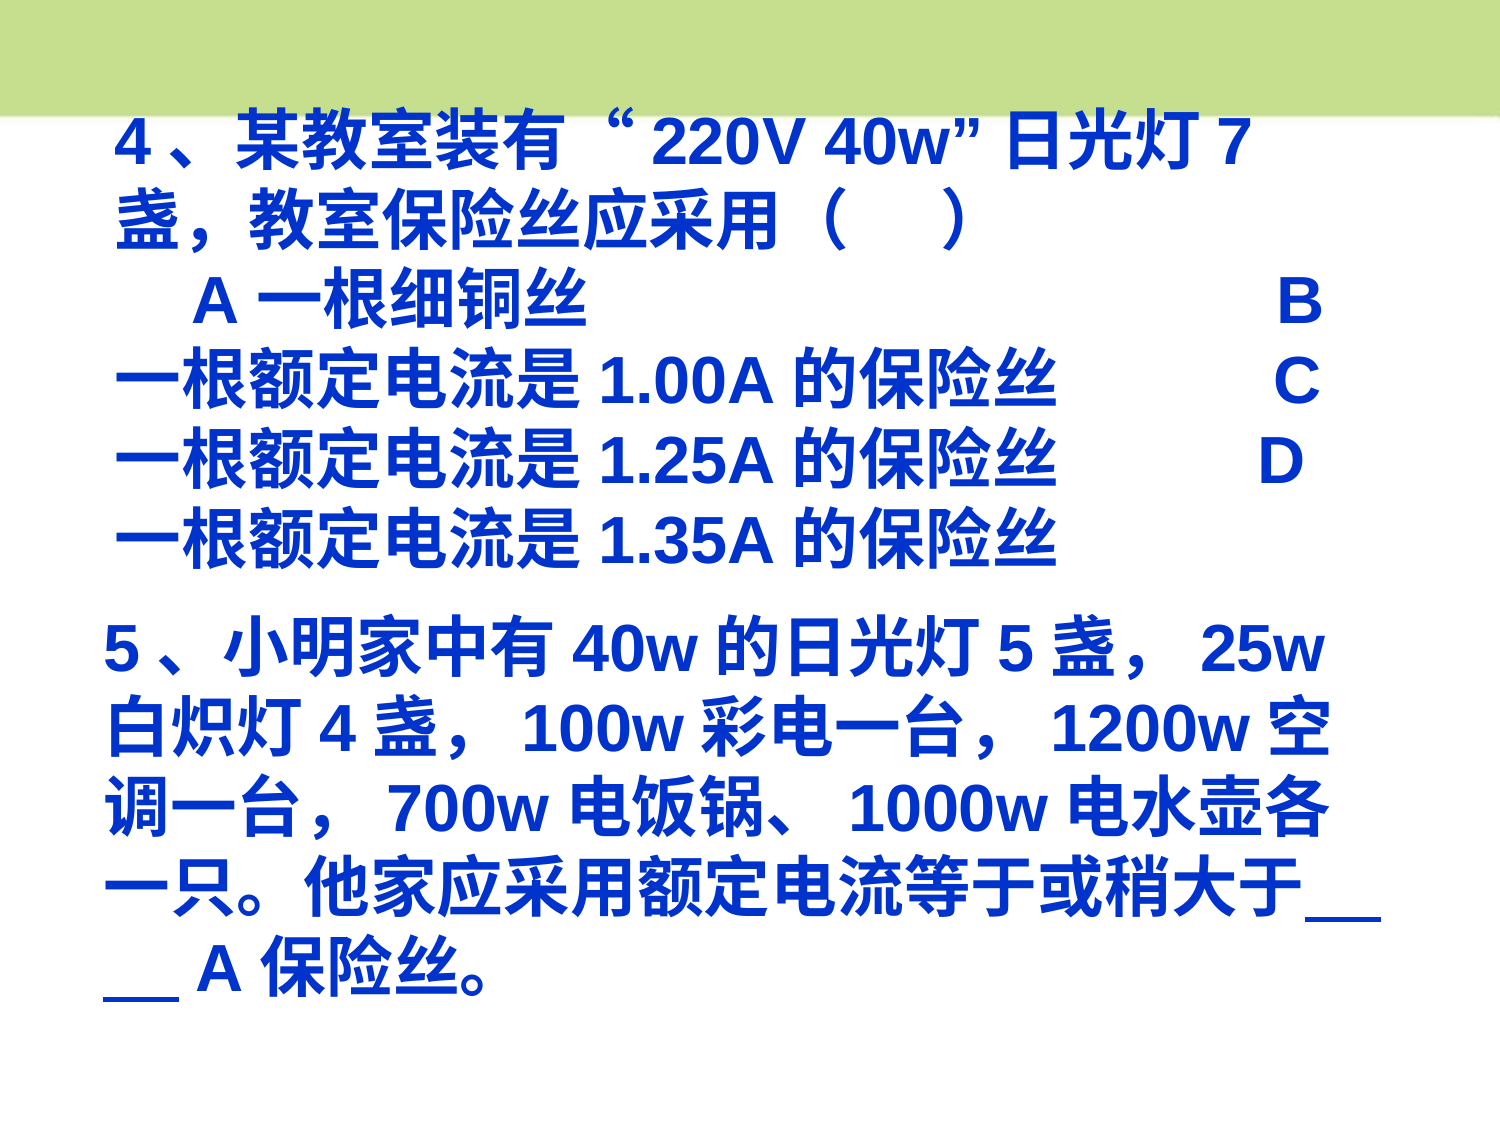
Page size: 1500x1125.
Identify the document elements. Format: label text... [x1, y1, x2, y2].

picture [0, 0, 1500, 1125]
text_box 5、小明家中有40w的日光灯5盏，25w白炽灯4盏，100w彩电一台，1200w空调一台，700w电饭锅、1000w电水壶各一只。他家应采用额定电流等于或稍大于 A保险丝。 [88, 597, 1400, 1013]
text_box 4、某教室装有“220V 40w”日光灯7盏，教室保险丝应采用（ ） A一根细铜丝 B一根额定电流是1.00A的保险丝 C一根额定电流是1.25A的保险丝 D一根额定电流是1.35A的保险丝 [100, 90, 1353, 585]
